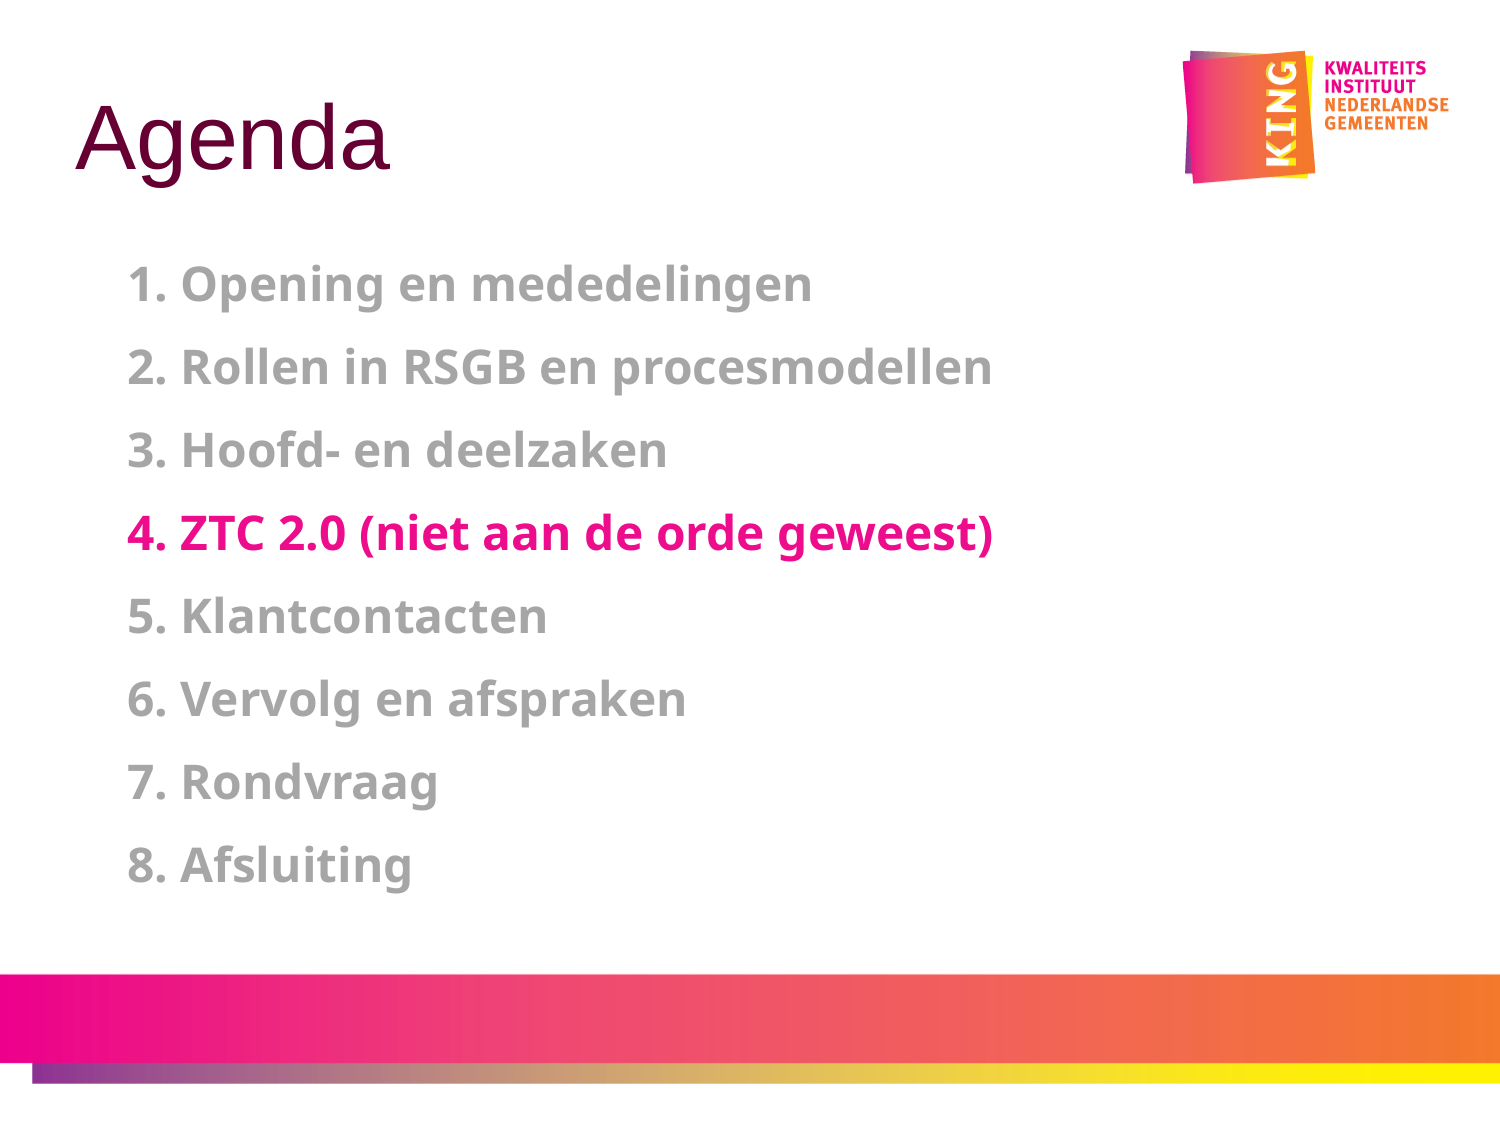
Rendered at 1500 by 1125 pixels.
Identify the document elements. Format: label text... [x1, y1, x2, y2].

list 1. Opening en mededelingen 2. Rollen in RSGB en procesmodellen 3. Hoofd- en deelzaken 4. ZTC 2.0 (niet aan de orde geweest) 5. Klantcontacten 6. Vervolg en afspraken 7. Rondvraag 8. Afsluiting [111, 245, 1500, 989]
title Agenda [74, 44, 1425, 233]
picture [0, 0, 1500, 1125]
